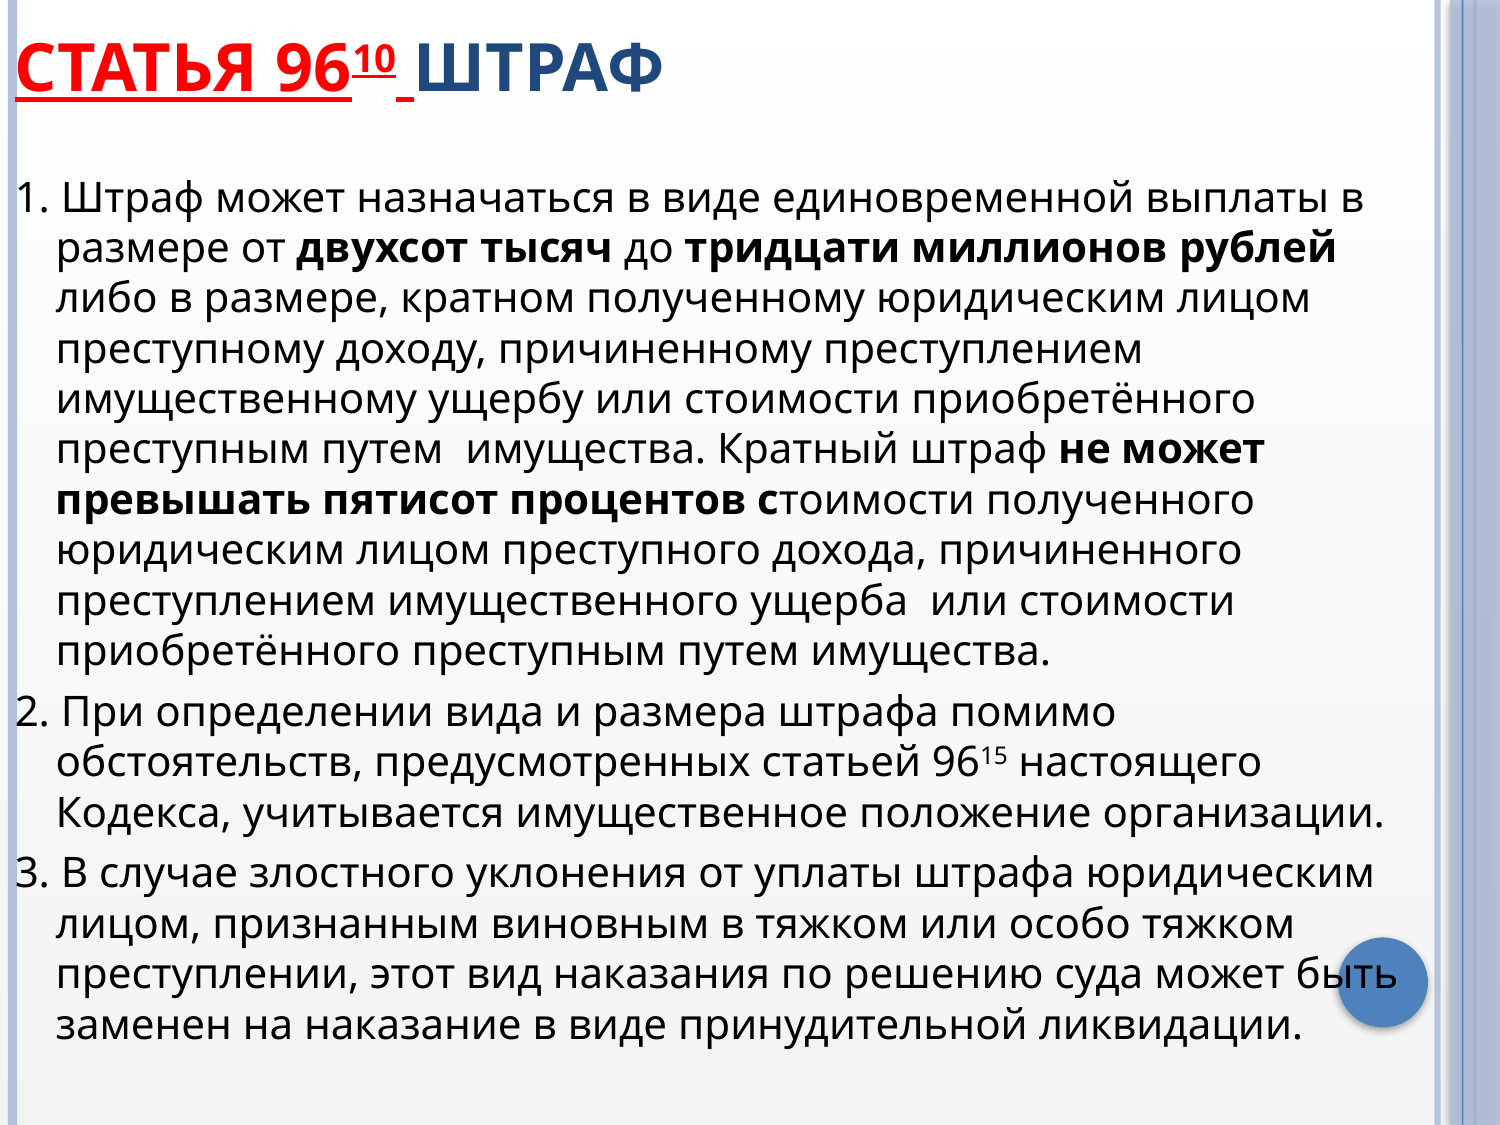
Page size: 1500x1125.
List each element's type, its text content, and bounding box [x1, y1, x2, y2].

title Статья 9610 Штраф [0, 0, 1447, 188]
list 1. Штраф может назначаться в виде единовременной выплаты в размере от двухсот тысяч до тридцати миллионов рублей либо в размере, кратном полученному юридическим лицом преступному доходу, причиненному преступлением имущественному ущербу или стоимости приобретённого преступным путем имущества. Кратный штраф не может превышать пятисот процентов стоимости полученного юридическим лицом преступного дохода, причиненного преступлением имущественного ущерба или стоимости приобретённого преступным путем имущества. 2. При определении вида и размера штрафа помимо обстоятельств, предусмотренных статьей 9615 настоящего Кодекса, учитывается имущественное положение организации. 3. В случае злостного уклонения от уплаты штрафа юридическим лицом, признанным виновным в тяжком или особо тяжком преступлении, этот вид наказания по решению суда может быть заменен на наказание в виде принудительной ликвидации. [0, 101, 1436, 1125]
